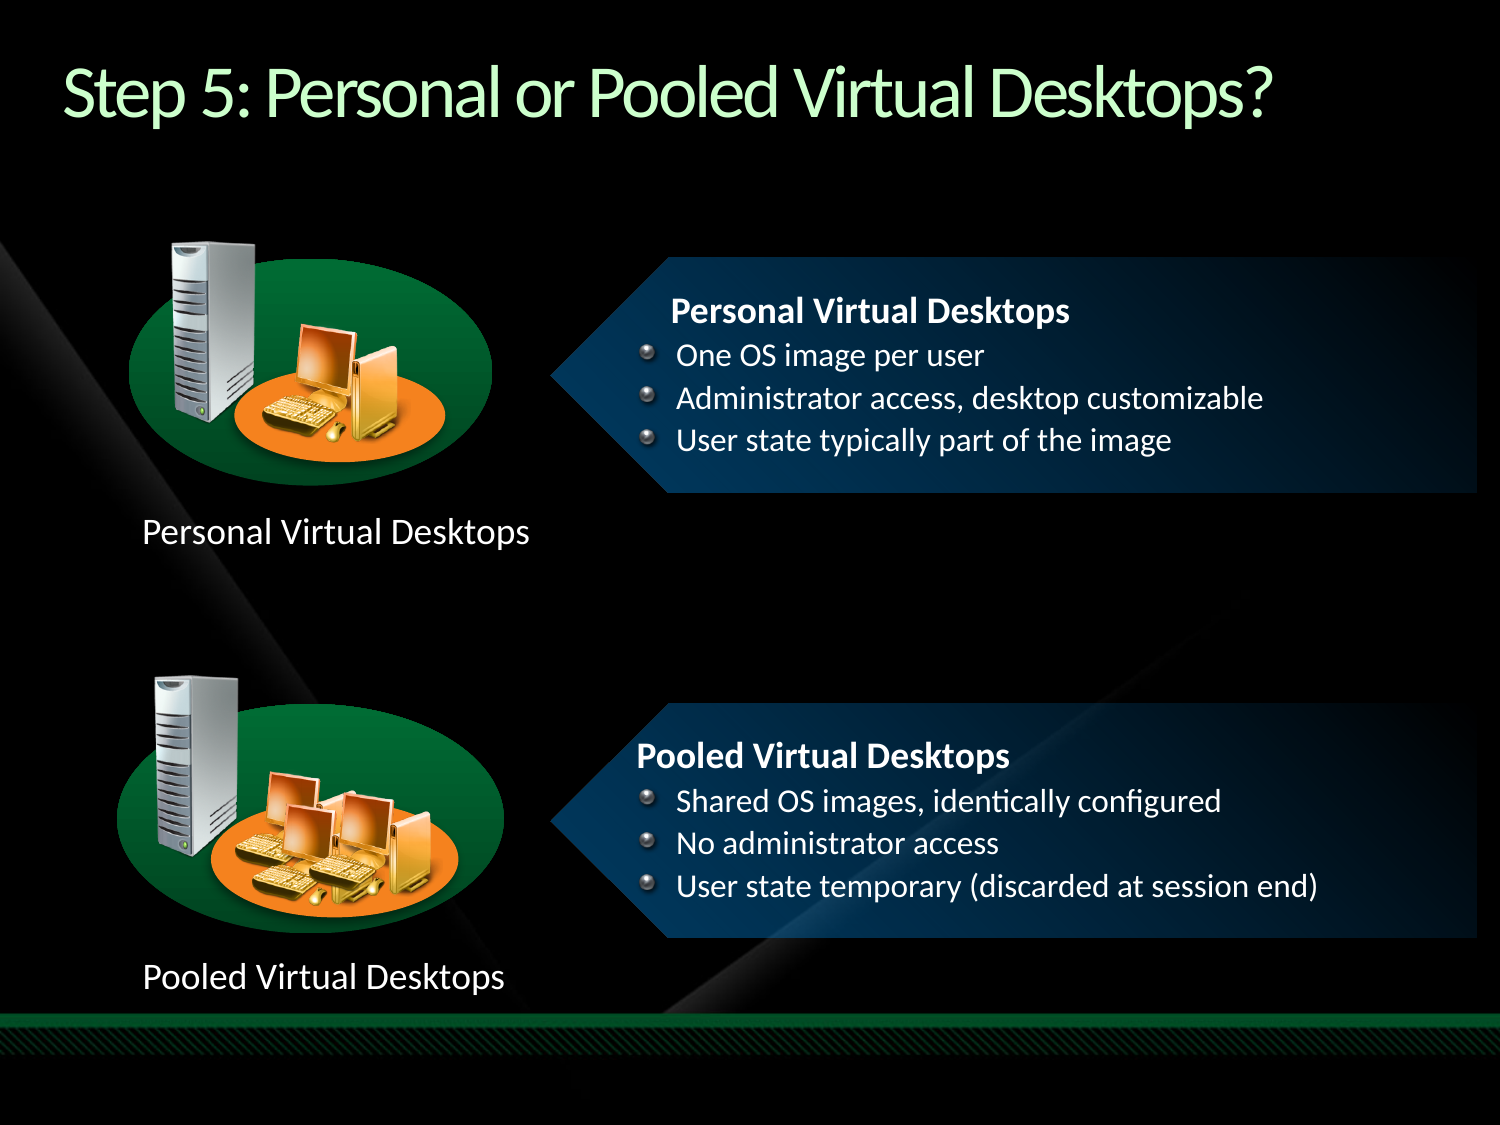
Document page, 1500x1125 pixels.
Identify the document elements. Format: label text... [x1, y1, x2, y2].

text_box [128, 241, 493, 486]
title Step 5: Personal or Pooled Virtual Desktops? [62, 53, 1438, 135]
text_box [116, 674, 505, 934]
text_box Pooled Virtual Desktops Shared OS images, identically configured No administrator access User state temporary (discarded at session end) [550, 703, 1477, 938]
text_box Personal Virtual Desktops [127, 499, 546, 560]
picture [0, 0, 1500, 1125]
text_box Personal Virtual Desktops One OS image per user Administrator access, desktop customizable User state typically part of the image [550, 257, 1477, 493]
text_box Pooled Virtual Desktops [128, 944, 521, 1005]
